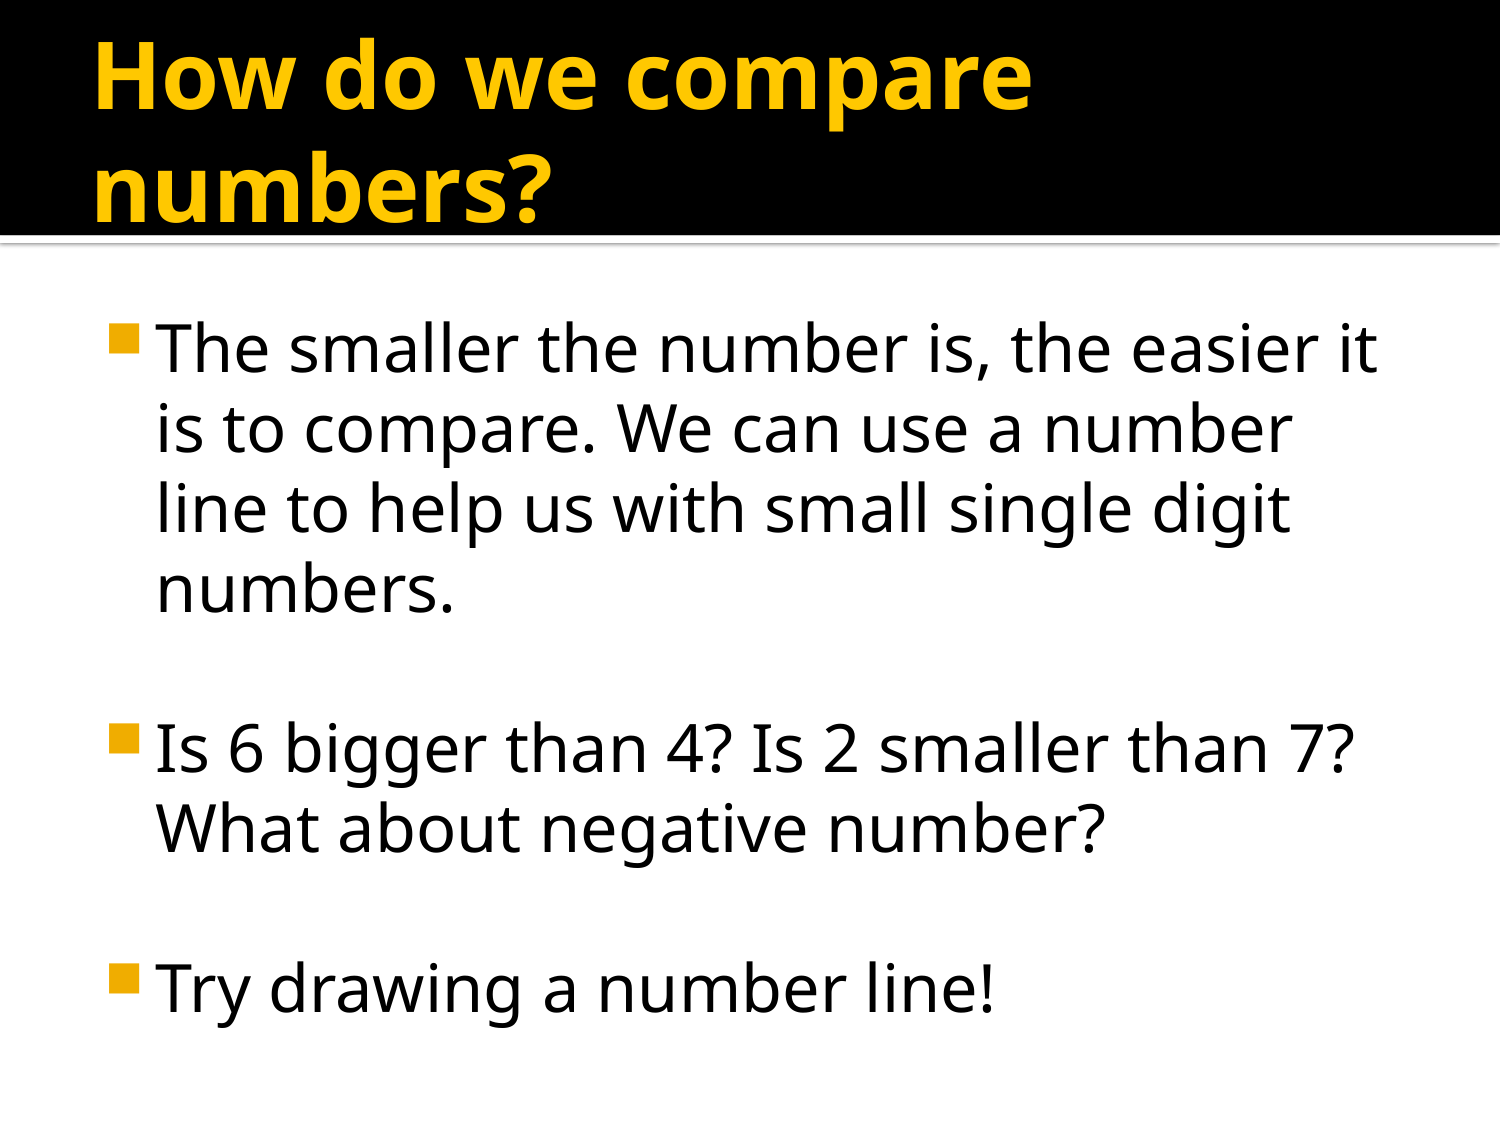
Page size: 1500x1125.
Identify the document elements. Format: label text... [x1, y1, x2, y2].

title How do we compare numbers? [75, 25, 1425, 231]
list The smaller the number is, the easier it is to compare. We can use a number line to help us with small single digit numbers. Is 6 bigger than 4? Is 2 smaller than 7? What about negative number? Try drawing a number line! [74, 290, 1426, 1051]
